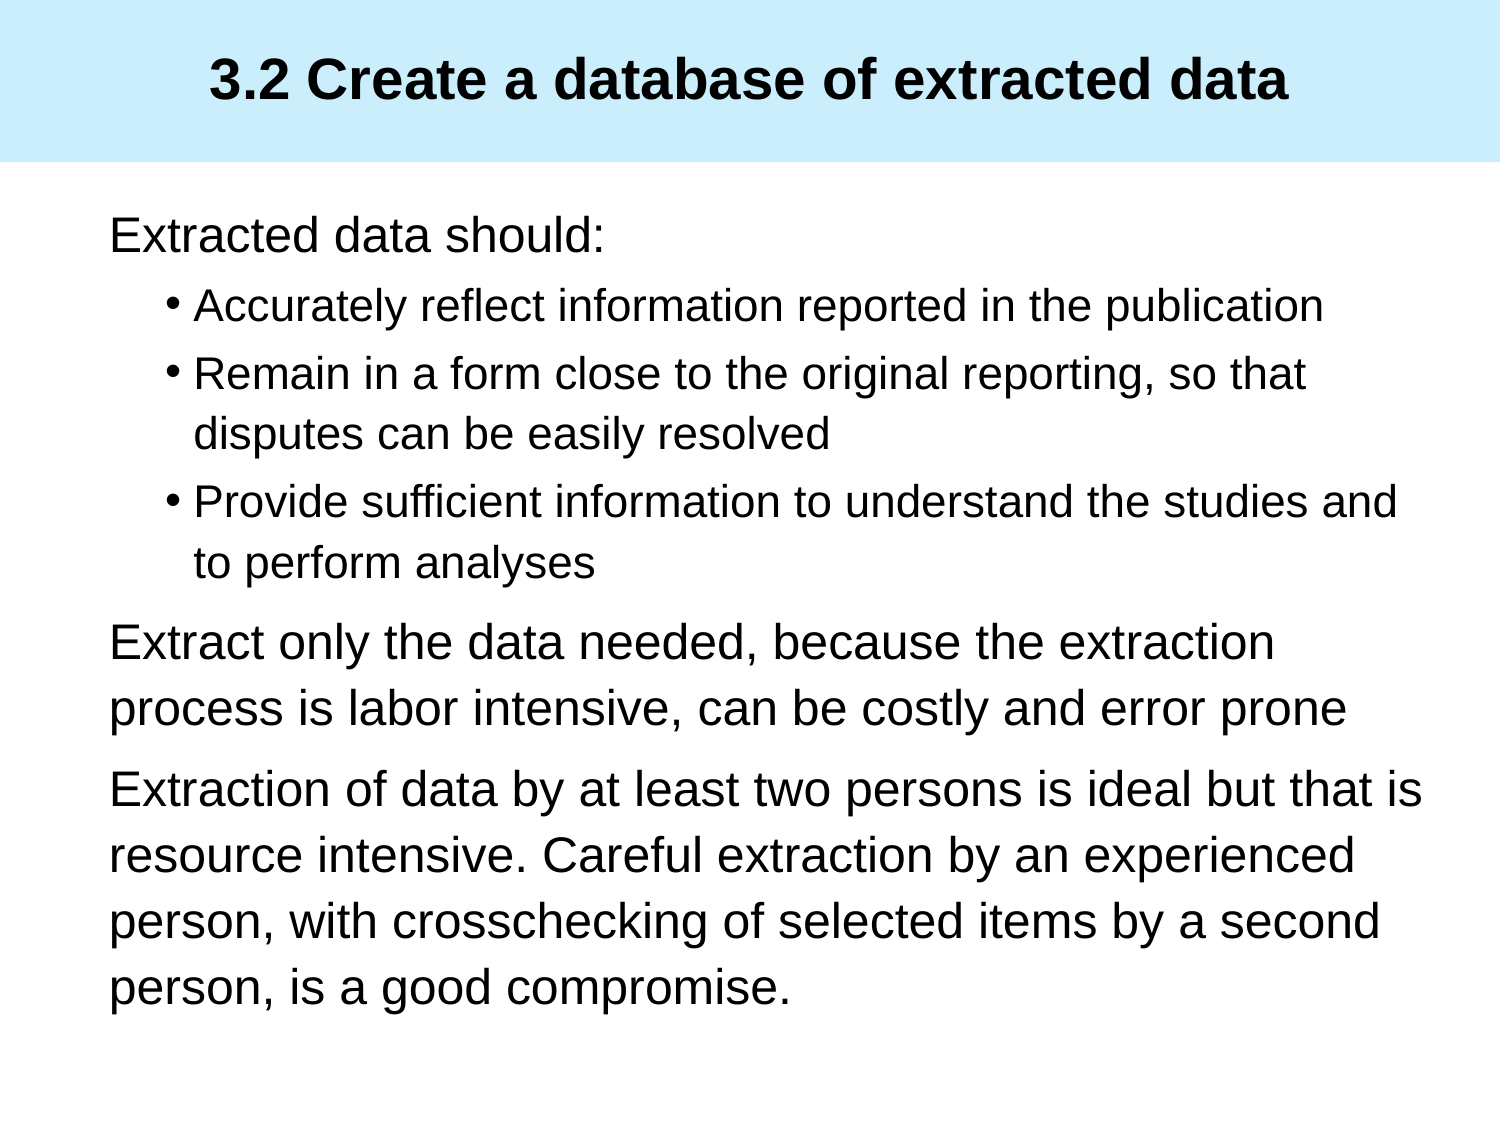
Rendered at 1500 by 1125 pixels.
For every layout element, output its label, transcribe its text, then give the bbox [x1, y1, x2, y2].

title 3.2 Create a database of extracted data [0, 0, 1500, 163]
list Extracted data should: Accurately reflect information reported in the publication Remain in a form close to the original reporting, so that disputes can be easily resolved Provide sufficient information to understand the studies and to perform analyses Extract only the data needed, because the extraction process is labor intensive, can be costly and error prone Extraction of data by at least two persons is ideal but that is resource intensive. Careful extraction by an experienced person, with crosschecking of selected items by a second person, is a good compromise. [94, 188, 1454, 1033]
